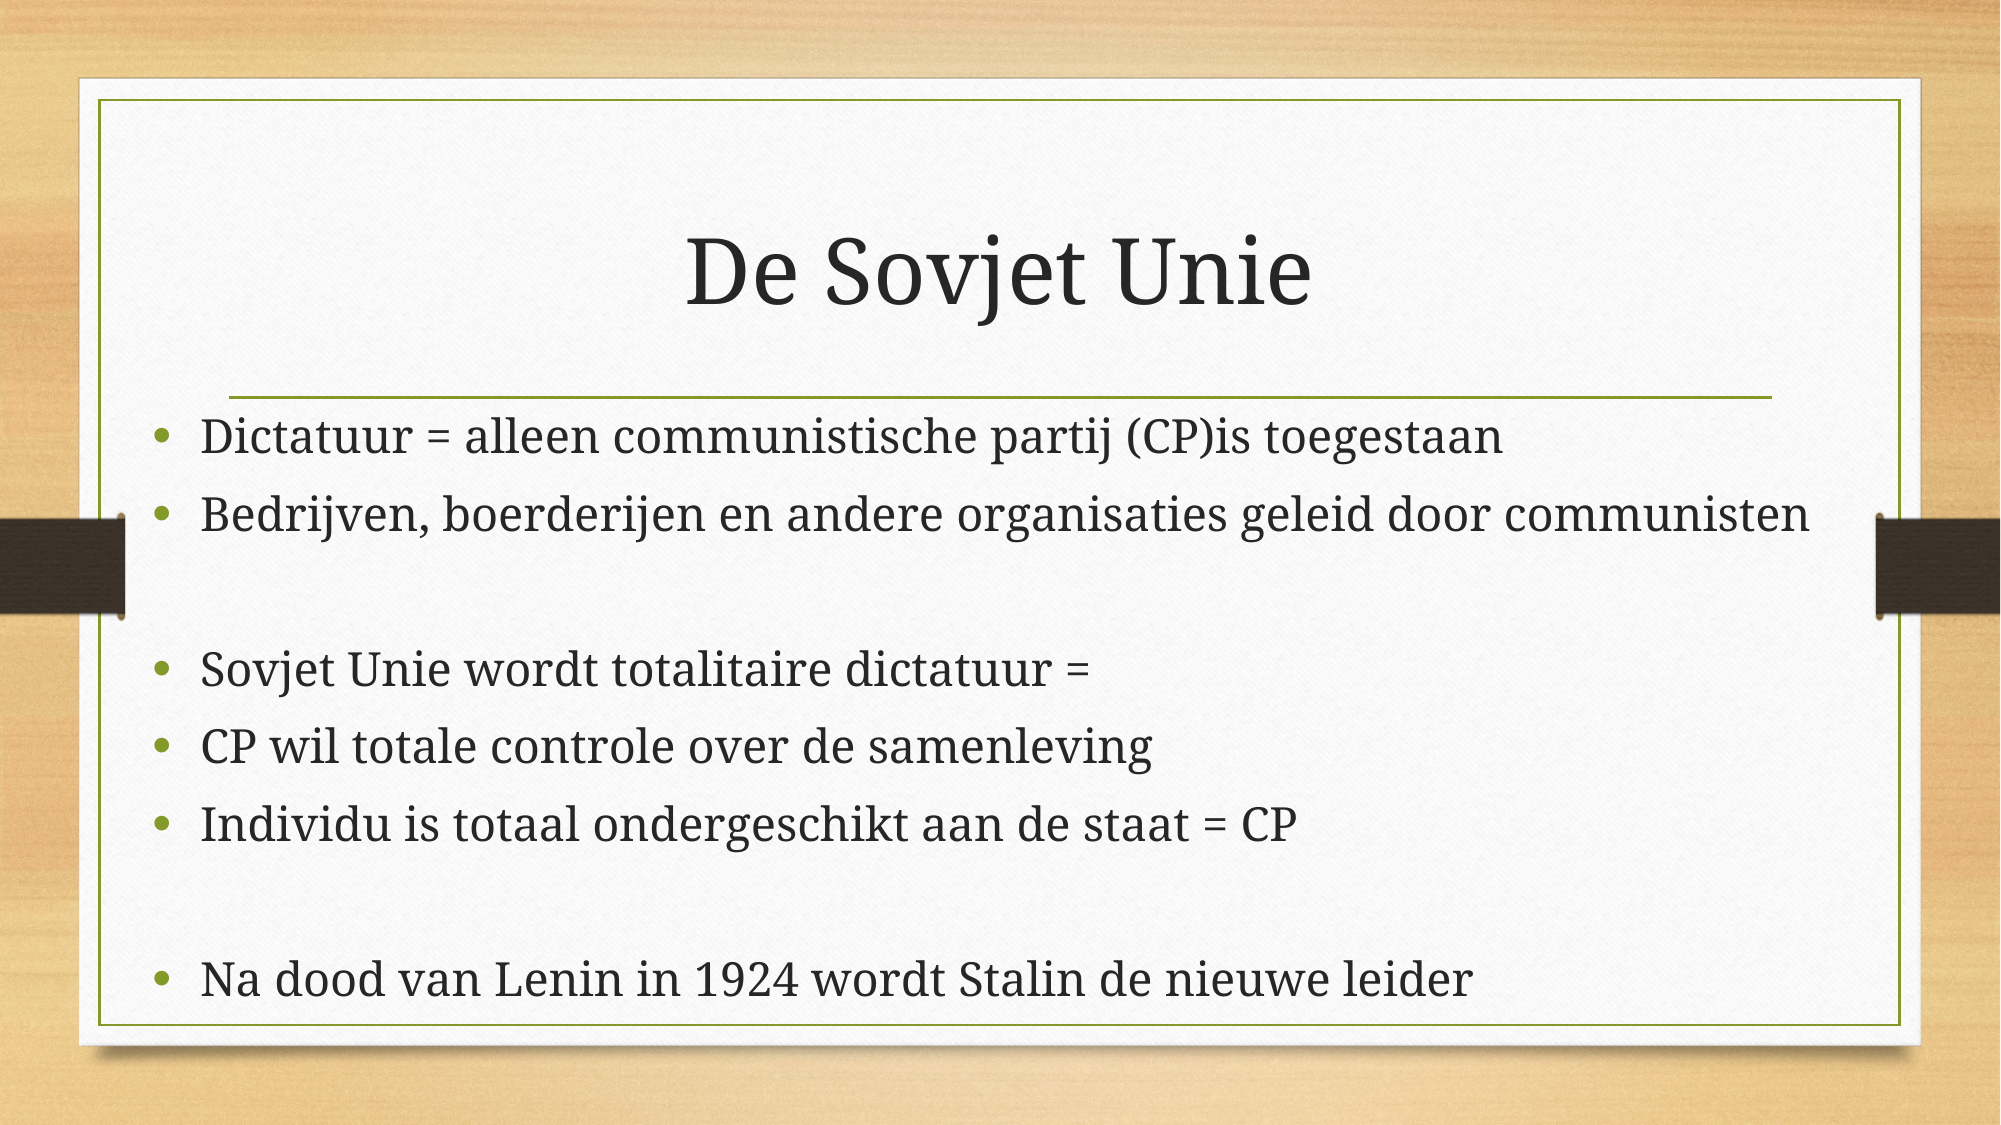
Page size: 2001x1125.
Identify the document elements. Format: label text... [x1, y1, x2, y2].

title De Sovjet Unie [212, 161, 1788, 375]
picture [0, 0, 2001, 1125]
list Dictatuur = alleen communistische partij (CP)is toegestaan Bedrijven, boerderijen en andere organisaties geleid door communisten Sovjet Unie wordt totalitaire dictatuur = CP wil totale controle over de samenleving Individu is totaal ondergeschikt aan de staat = CP Na dood van Lenin in 1924 wordt Stalin de nieuwe leider [137, 399, 1987, 1014]
